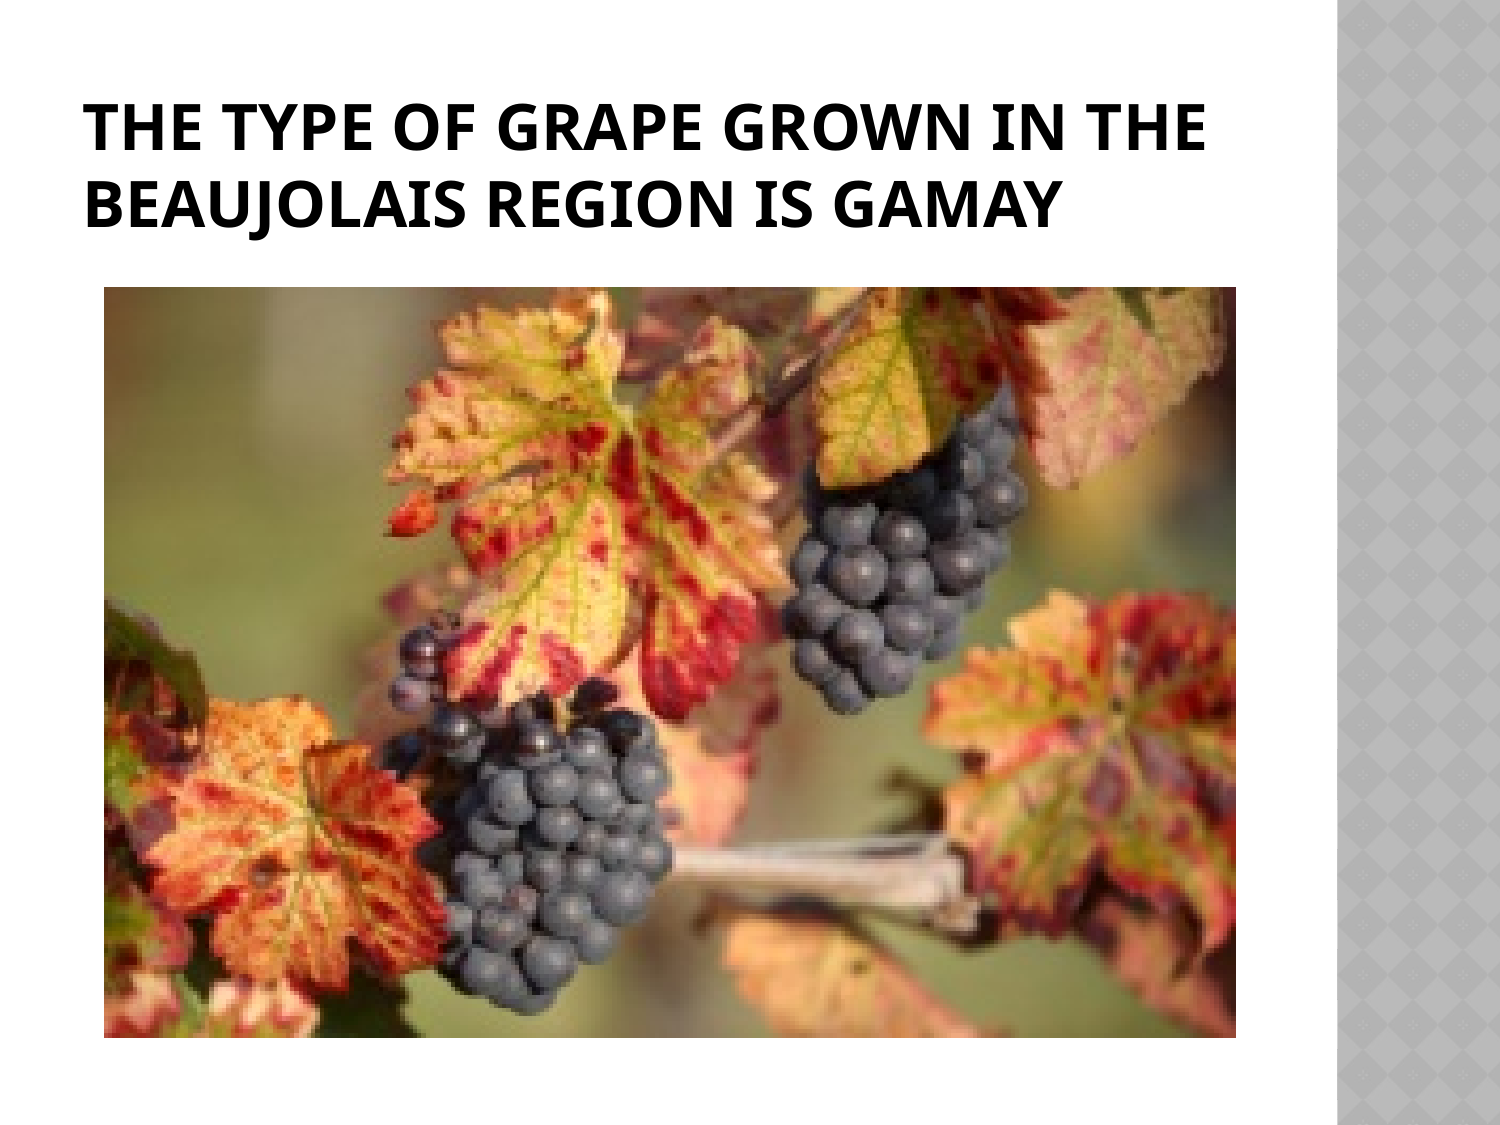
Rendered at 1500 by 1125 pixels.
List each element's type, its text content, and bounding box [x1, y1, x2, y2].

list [104, 286, 1236, 1038]
title The type of grape grown in the Beaujolais region is Gamay [75, 52, 1263, 240]
